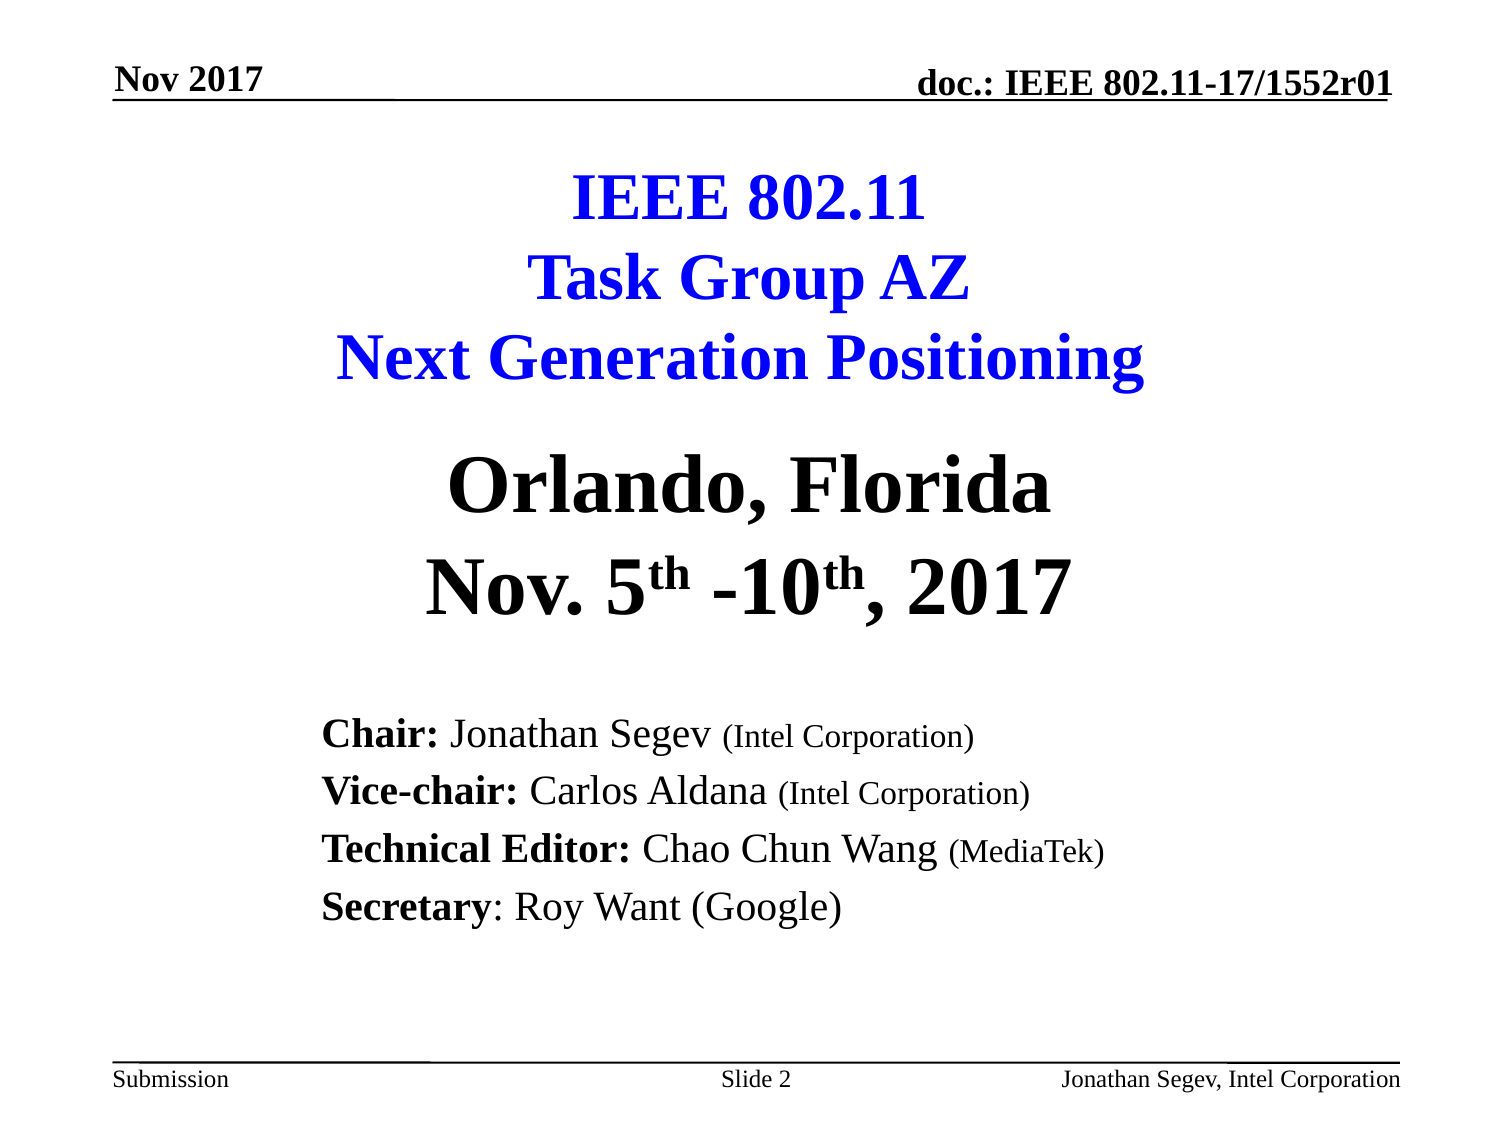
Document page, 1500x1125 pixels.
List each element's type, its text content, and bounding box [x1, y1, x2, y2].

list Orlando, Florida Nov. 5th -10th, 2017 Chair: Jonathan Segev (Intel Corporation) Vice-chair: Carlos Aldana (Intel Corporation) Technical Editor: Chao Chun Wang (MediaTek) Secretary: Roy Want (Google) [112, 432, 1388, 1000]
slide_number Slide 2 [712, 1061, 800, 1123]
footer Jonathan Segev, Intel Corporation [878, 1061, 1402, 1093]
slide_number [114, 54, 423, 100]
title IEEE 802.11 Task Group AZ Next Generation Positioning [112, 112, 1388, 432]
